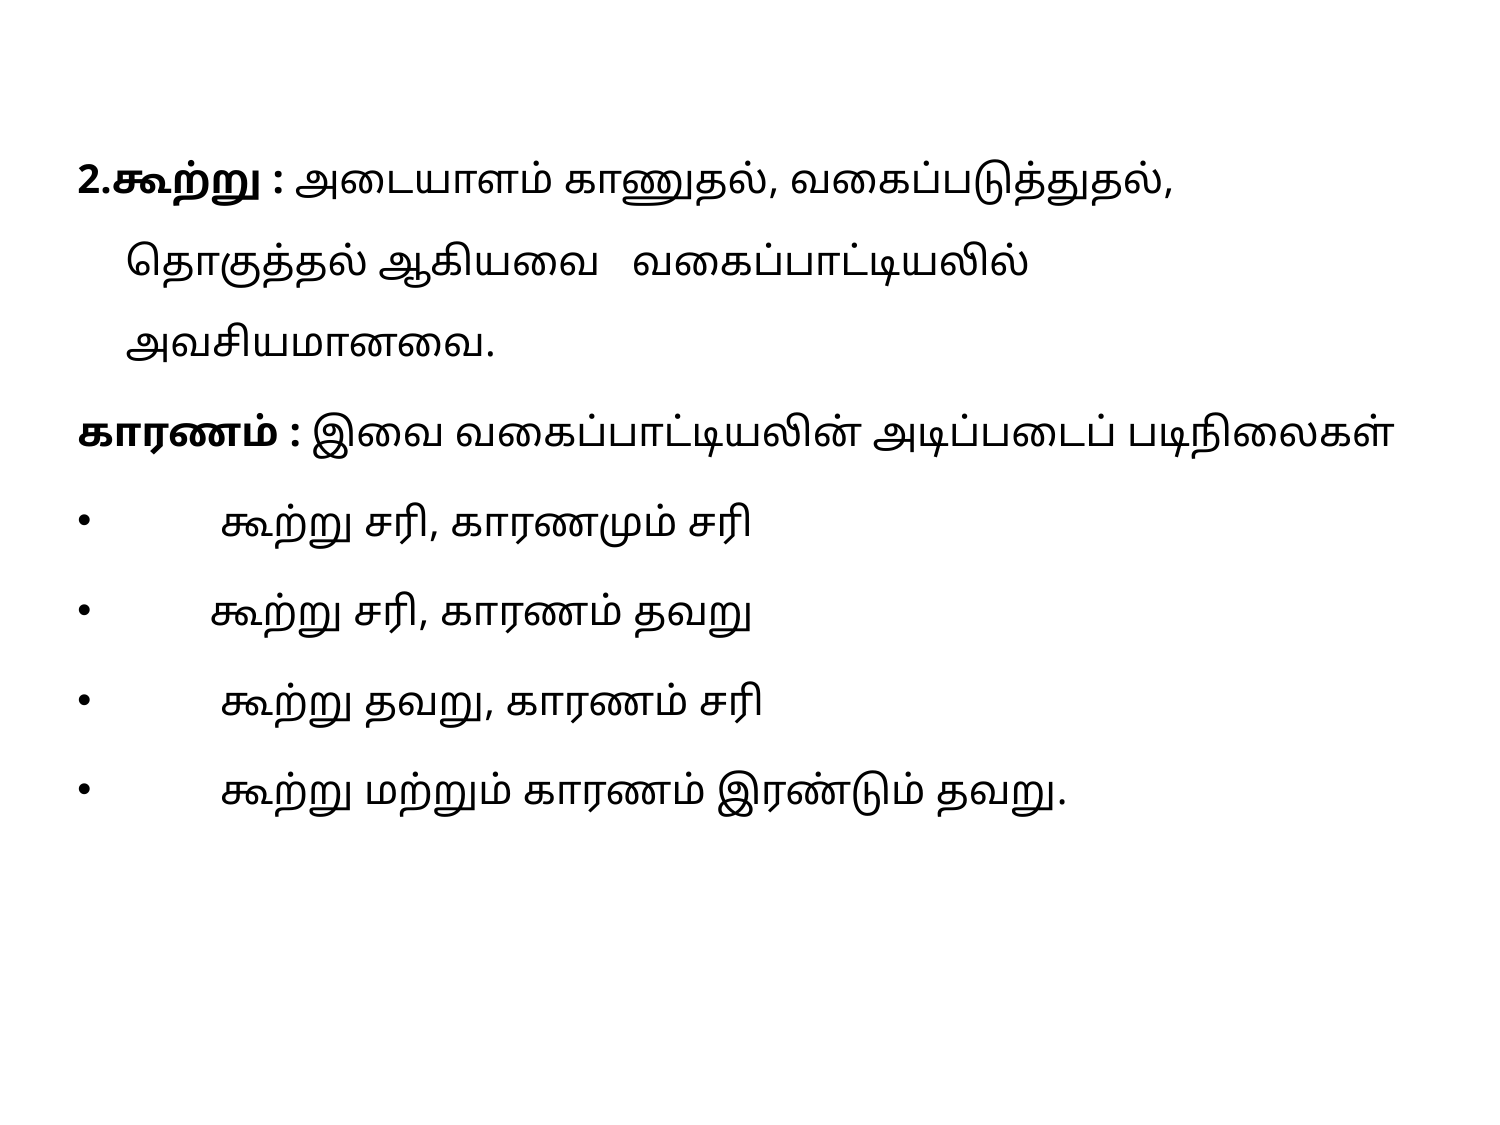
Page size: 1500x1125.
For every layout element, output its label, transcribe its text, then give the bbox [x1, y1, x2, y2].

list 2.கூற்று : அடையாளம் காணுதல், வகைப்படுத்துதல், தொகுத்தல் ஆகியவை வகைப்பாட்டியலில் அவசியமானவை. காரணம் : இவை வகைப்பாட்டியலின் அடிப்படைப் படிநிலைகள் கூற்று சரி, காரணமும் சரி கூற்று சரி, காரணம் தவறு கூற்று தவறு, காரணம் சரி கூற்று மற்றும் காரணம் இரண்டும் தவறு. [62, 112, 1413, 855]
